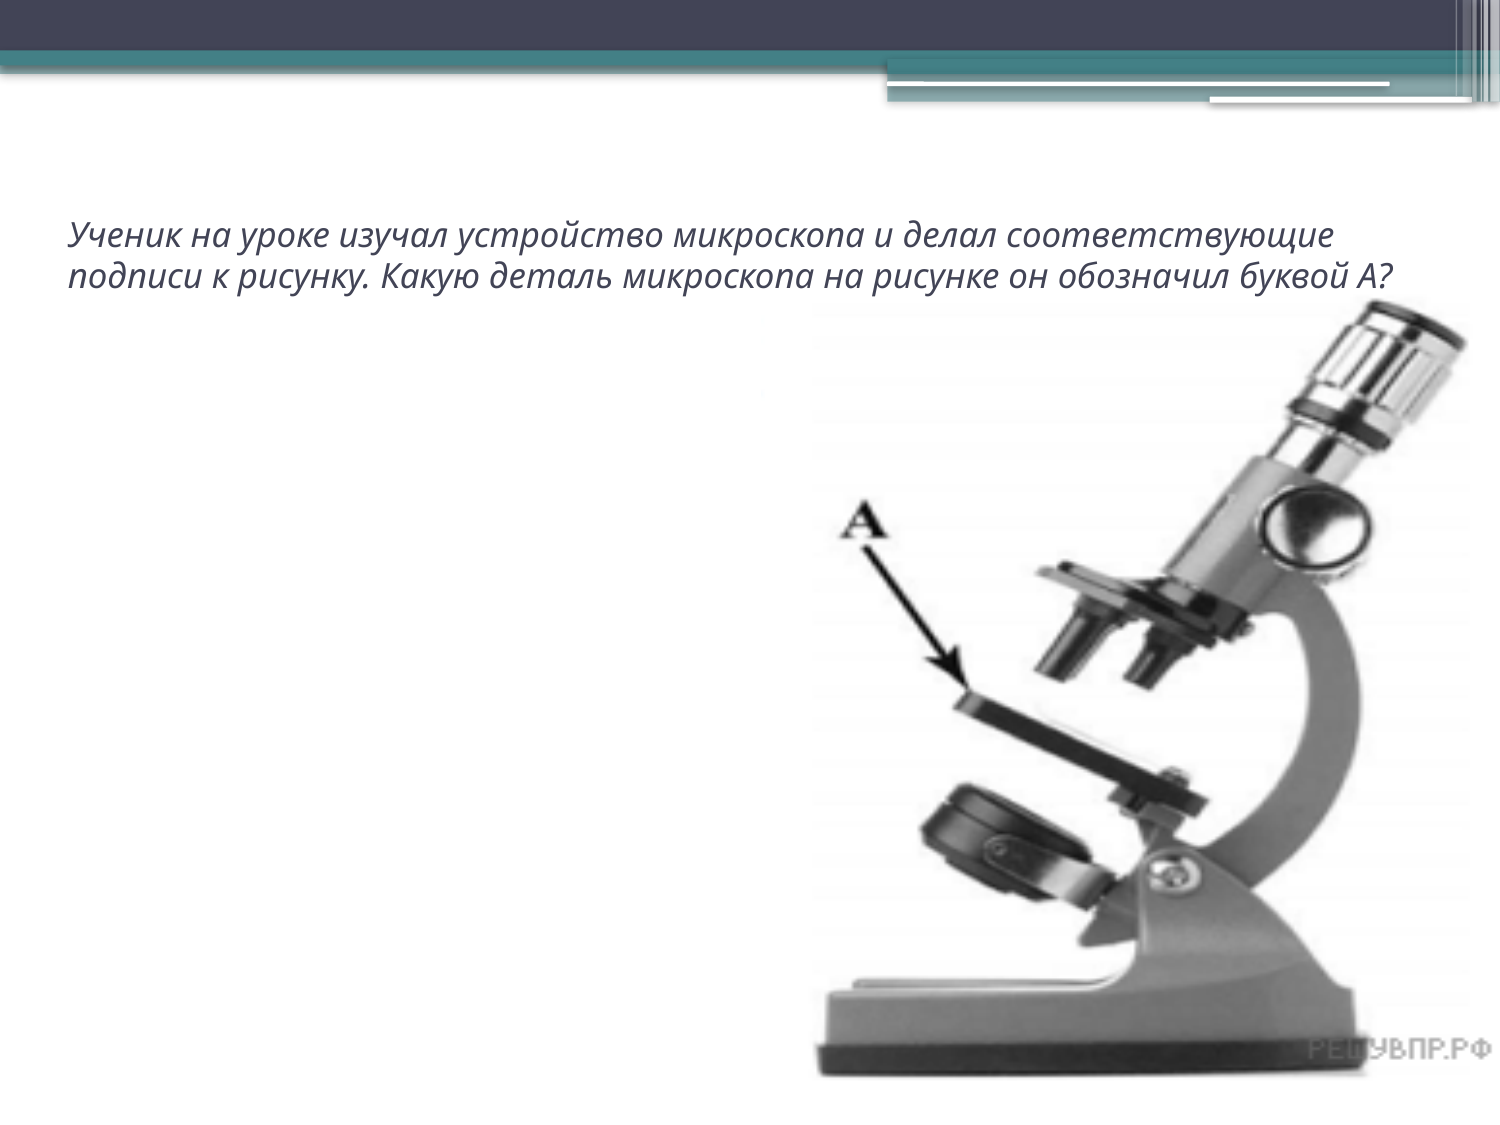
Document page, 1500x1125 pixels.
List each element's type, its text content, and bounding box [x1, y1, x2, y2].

title Ученик на уроке изучал устройство микроскопа и делал соответствующие подписи к рисунку. Какую деталь микроскопа на рисунке он обозначил буквой А? [53, 187, 1425, 363]
picture [761, 207, 1500, 1125]
